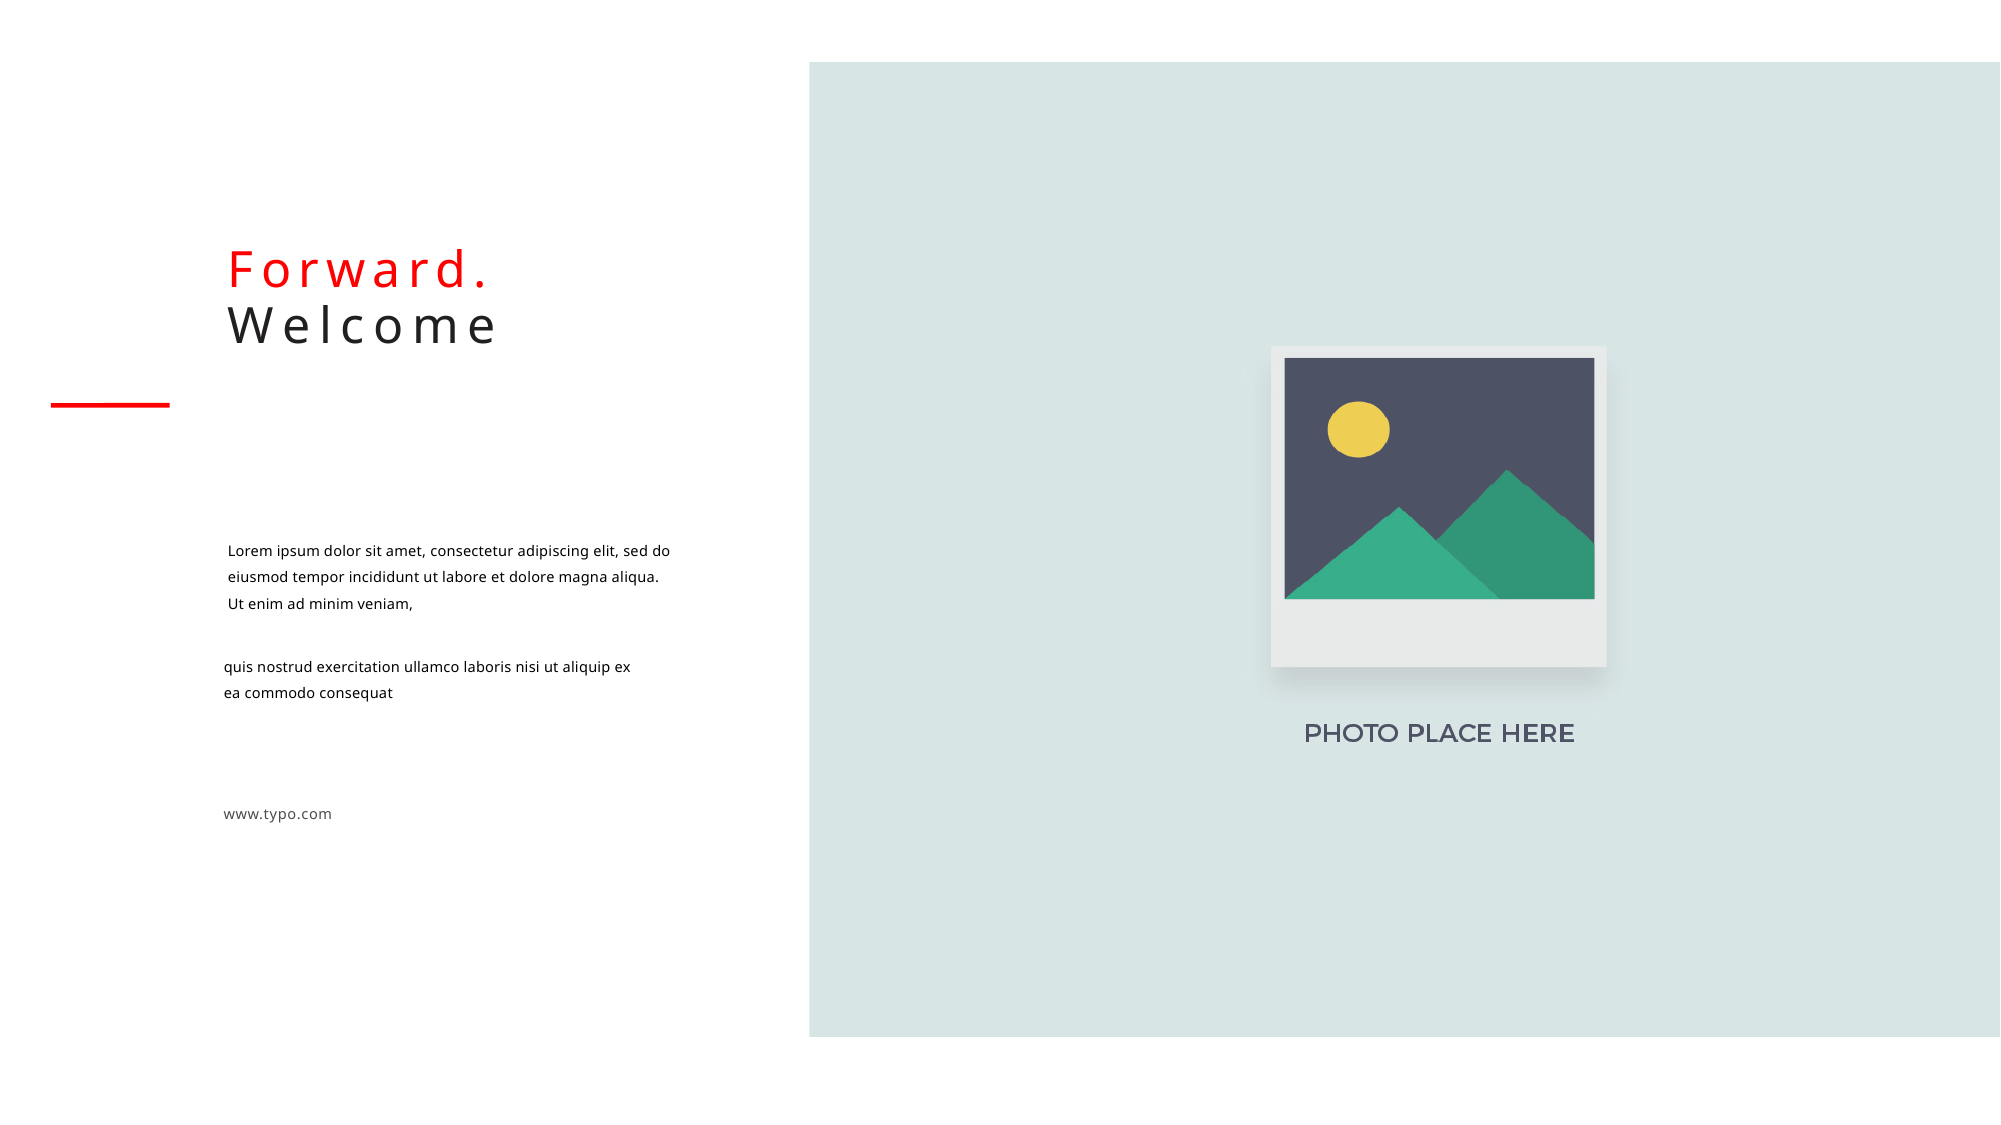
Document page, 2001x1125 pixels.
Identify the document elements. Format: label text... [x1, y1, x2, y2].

text_box quis nostrud exercitation ullamco laboris nisi ut aliquip ex ea commodo consequat [208, 641, 667, 709]
text_box Lorem ipsum dolor sit amet, consectetur adipiscing elit, sed do eiusmod tempor incididunt ut labore et dolore magna aliqua. Ut enim ad minim veniam, [213, 526, 693, 620]
text_box www.typo.com [208, 788, 689, 830]
text_box Forward. [213, 230, 619, 305]
text_box [808, 61, 2000, 1038]
text_box Welcome [213, 286, 652, 361]
